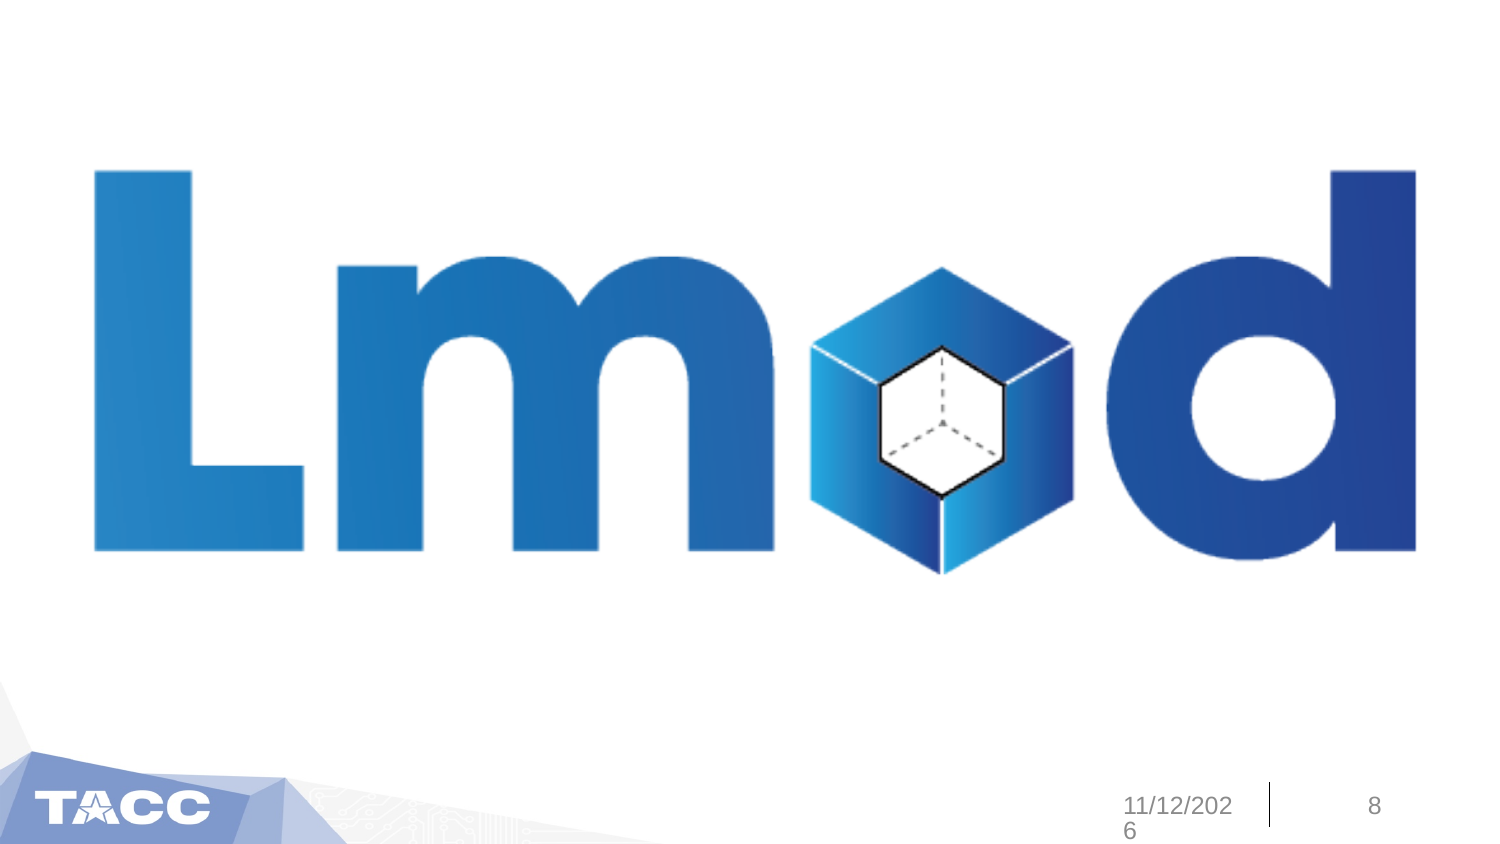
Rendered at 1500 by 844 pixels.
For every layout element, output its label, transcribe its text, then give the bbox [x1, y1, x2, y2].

picture [0, 0, 1500, 844]
slide_number 8 [1284, 782, 1397, 827]
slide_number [1108, 782, 1255, 827]
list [54, 127, 1445, 601]
